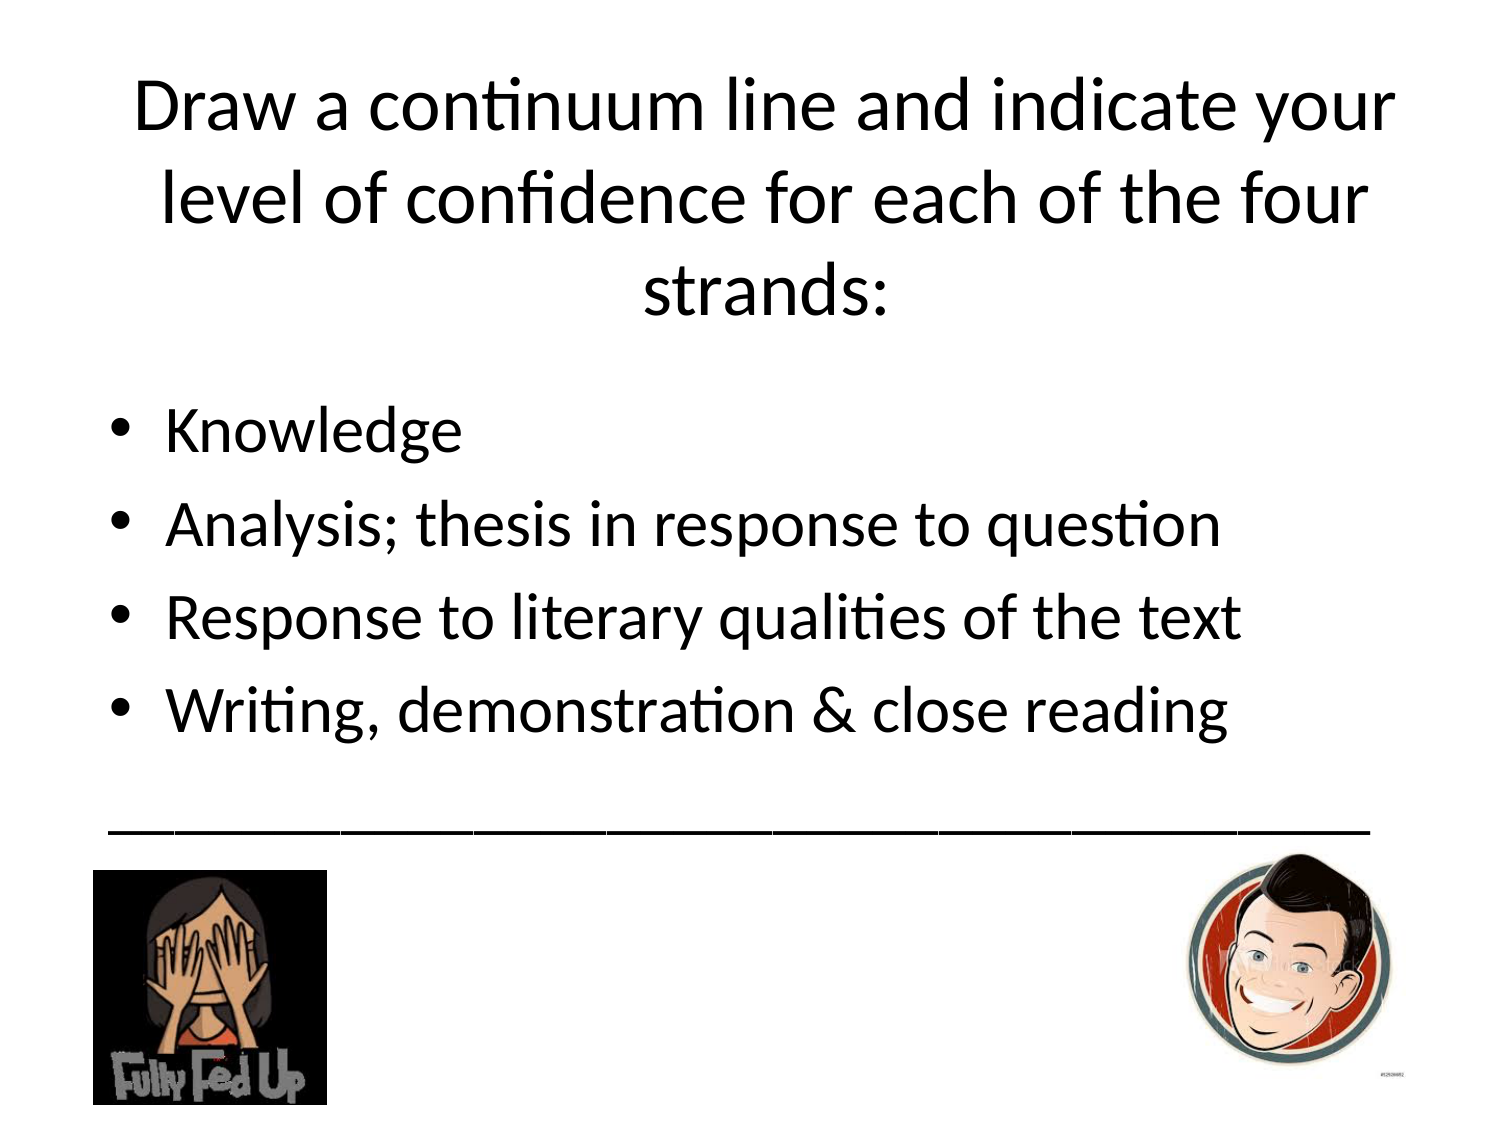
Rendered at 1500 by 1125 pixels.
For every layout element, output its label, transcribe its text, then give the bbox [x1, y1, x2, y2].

picture [93, 870, 328, 1105]
picture [1172, 846, 1407, 1081]
title Draw a continuum line and indicate your level of confidence for each of the four strands: [93, 45, 1440, 341]
list Knowledge Analysis; thesis in response to question Response to literary qualities of the text Writing, demonstration & close reading ______________________________________ [93, 378, 1407, 988]
